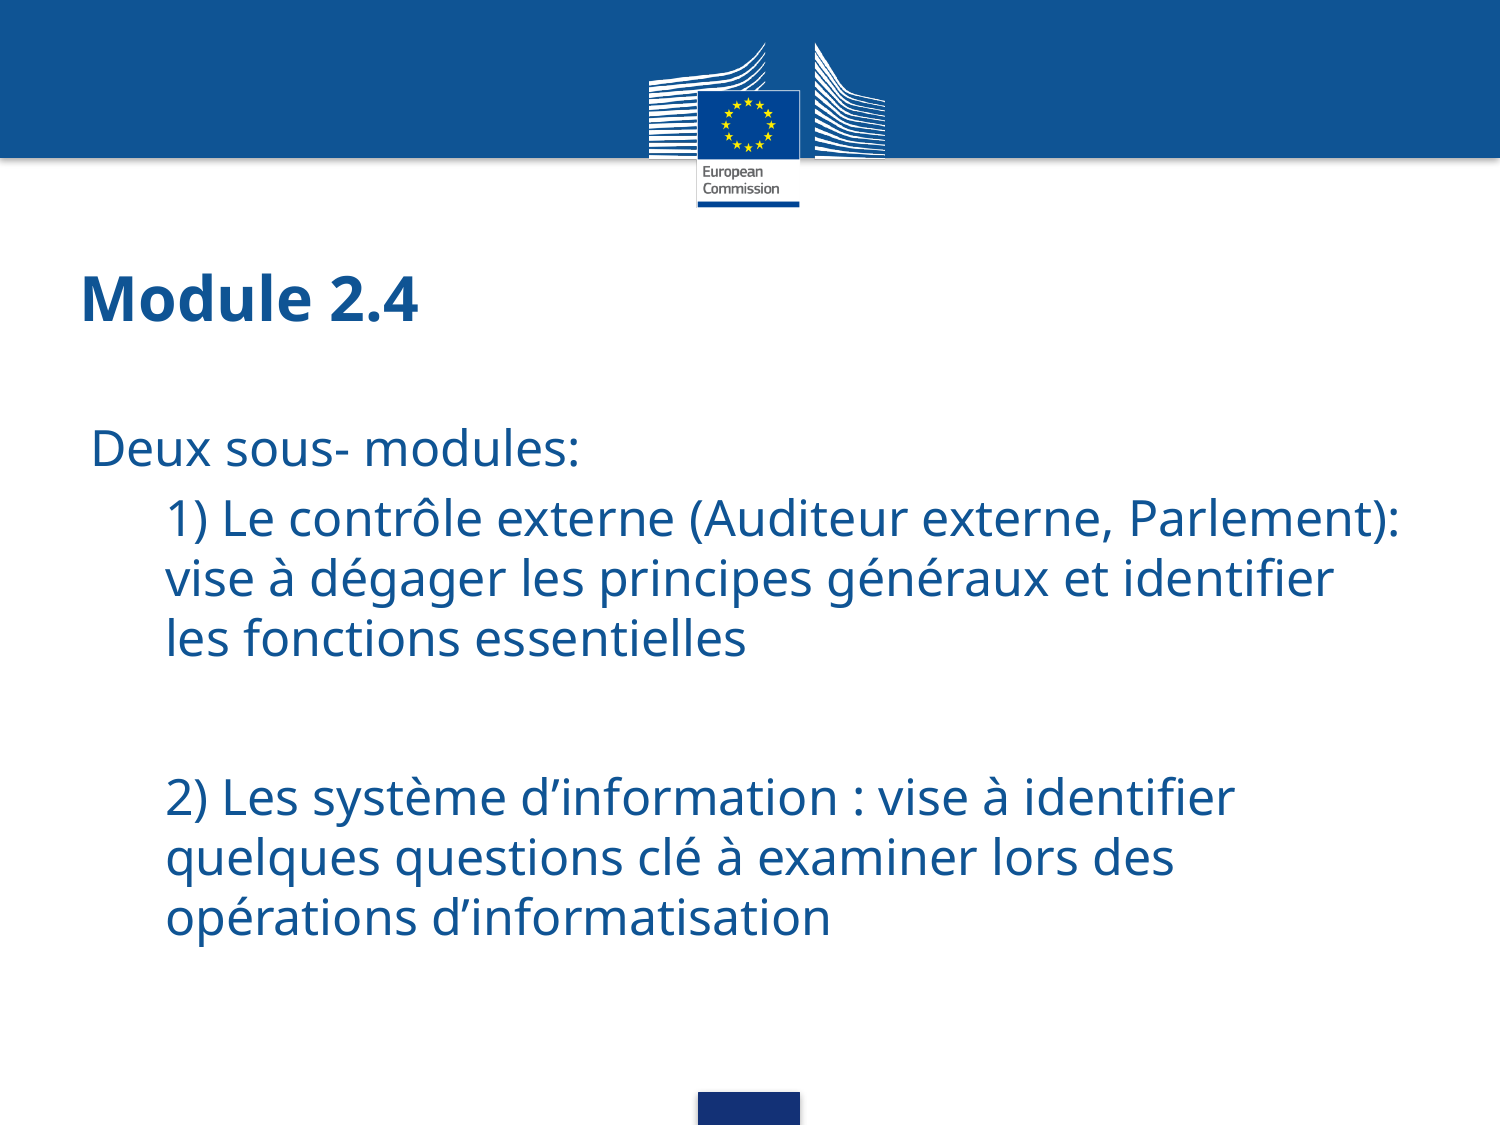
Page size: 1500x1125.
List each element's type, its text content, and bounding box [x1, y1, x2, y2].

title Module 2.4 [64, 219, 1416, 374]
list Deux sous- modules: 1) Le contrôle externe (Auditeur externe, Parlement): vise à dégager les principes généraux et identifier les fonctions essentielles 2) Les système d’information : vise à identifier quelques questions clé à examiner lors des opérations d’informatisation [74, 408, 1426, 988]
picture [649, 42, 885, 208]
